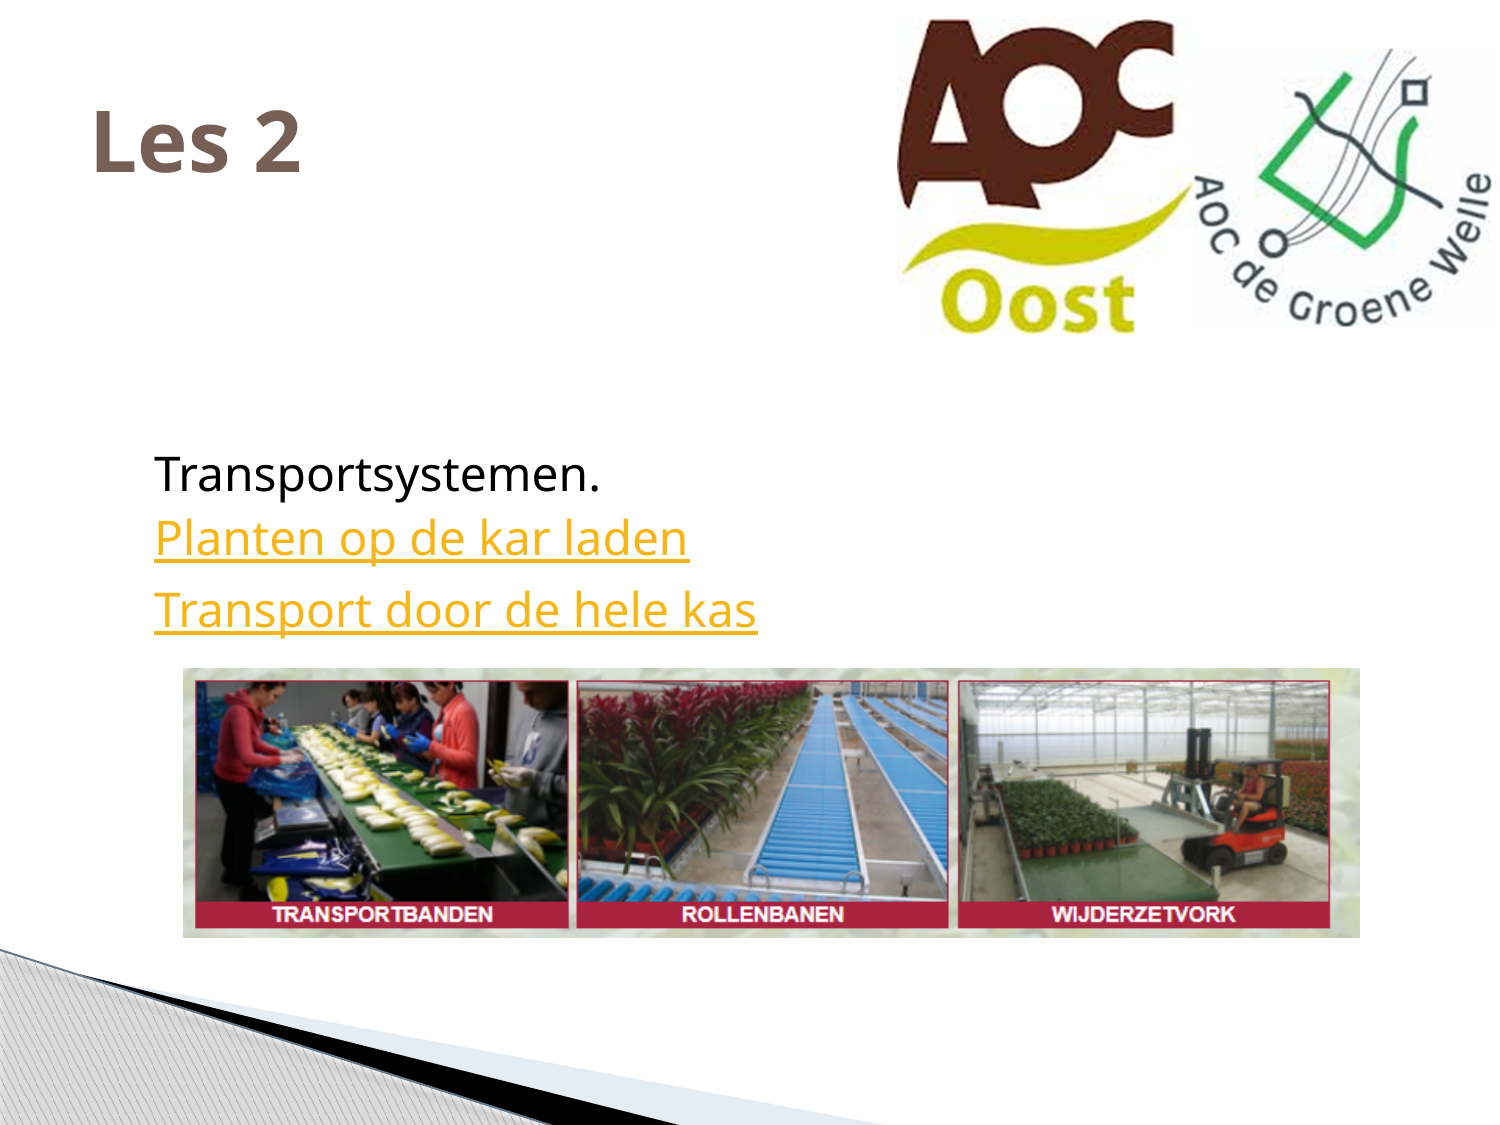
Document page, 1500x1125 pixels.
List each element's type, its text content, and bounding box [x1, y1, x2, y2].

title Les 2 [75, 45, 891, 233]
picture [182, 668, 1360, 938]
list Transportsystemen. Planten op de kar laden Transport door de hele kas [75, 243, 1425, 986]
picture [897, 18, 1500, 357]
